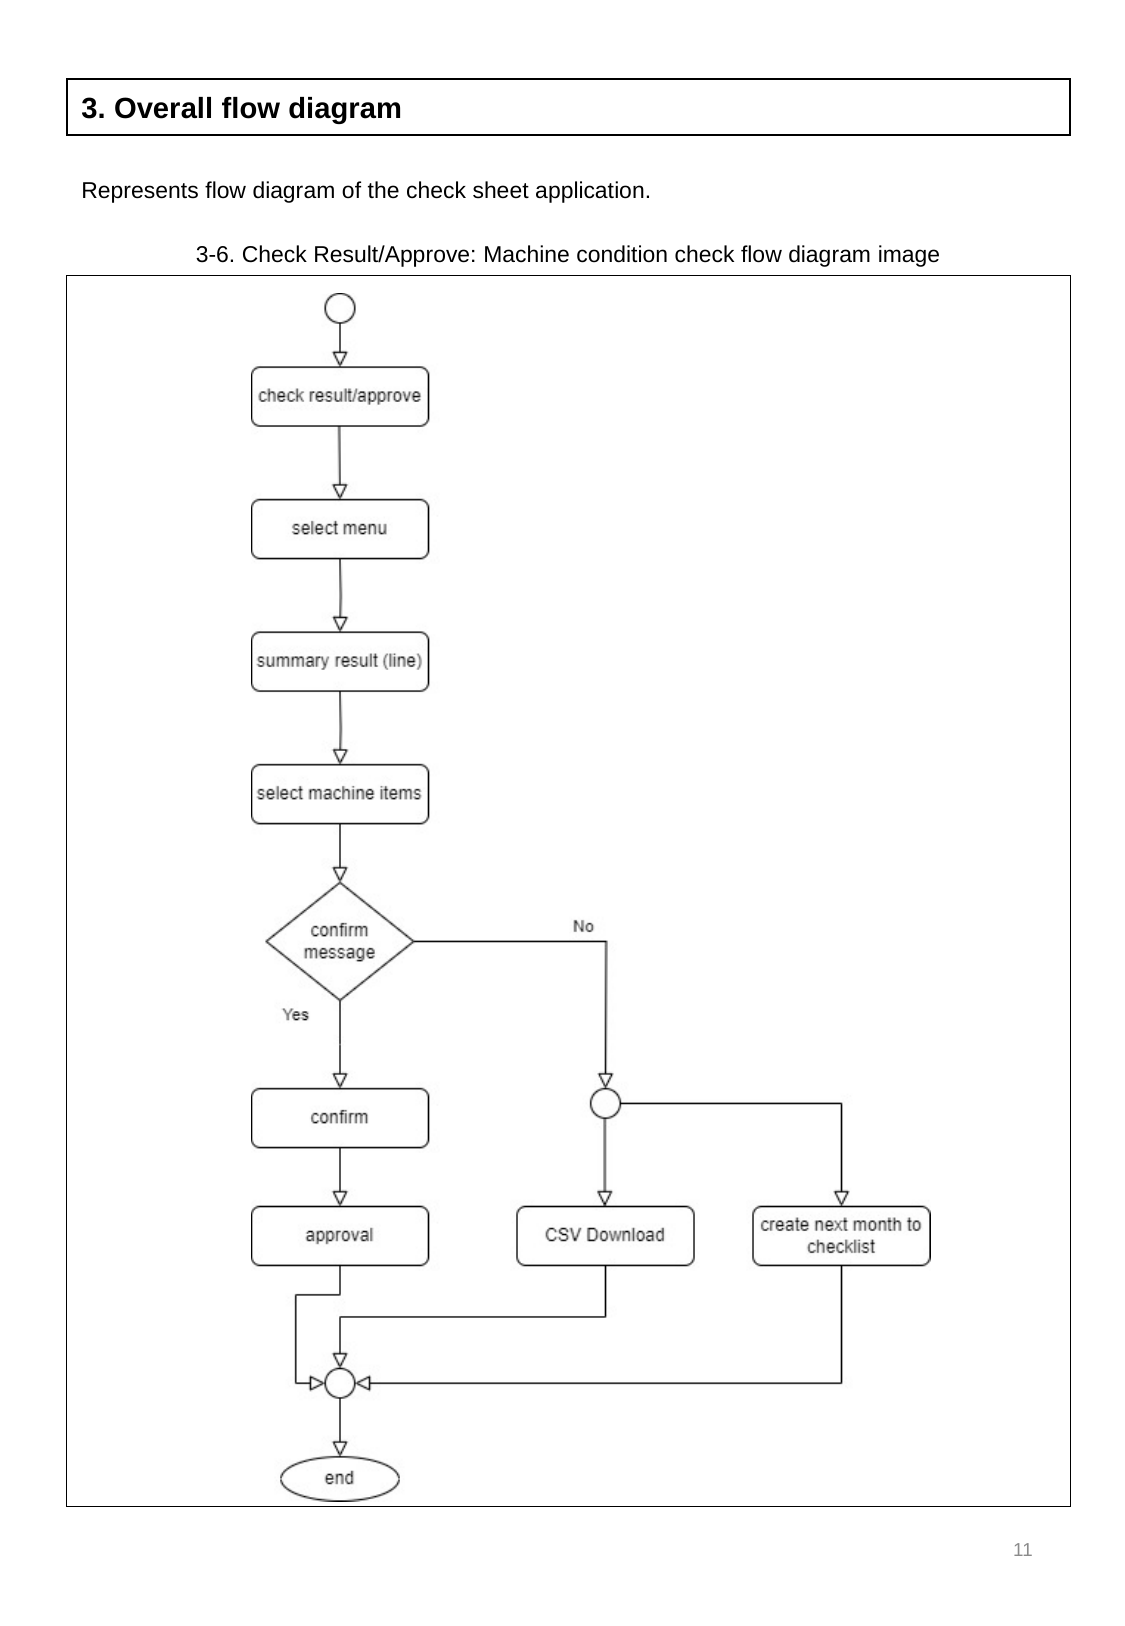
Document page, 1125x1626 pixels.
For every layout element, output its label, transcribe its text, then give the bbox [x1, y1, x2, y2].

text_box 3-6. Check Result/Approve: Machine condition check flow diagram image [66, 232, 1071, 274]
text_box [66, 274, 1071, 1507]
picture [251, 293, 931, 1502]
text_box Represents flow diagram of the check sheet application. [66, 168, 1071, 211]
slide_number 11 [794, 1507, 1048, 1593]
text_box 3. Overall flow diagram [66, 78, 1071, 136]
